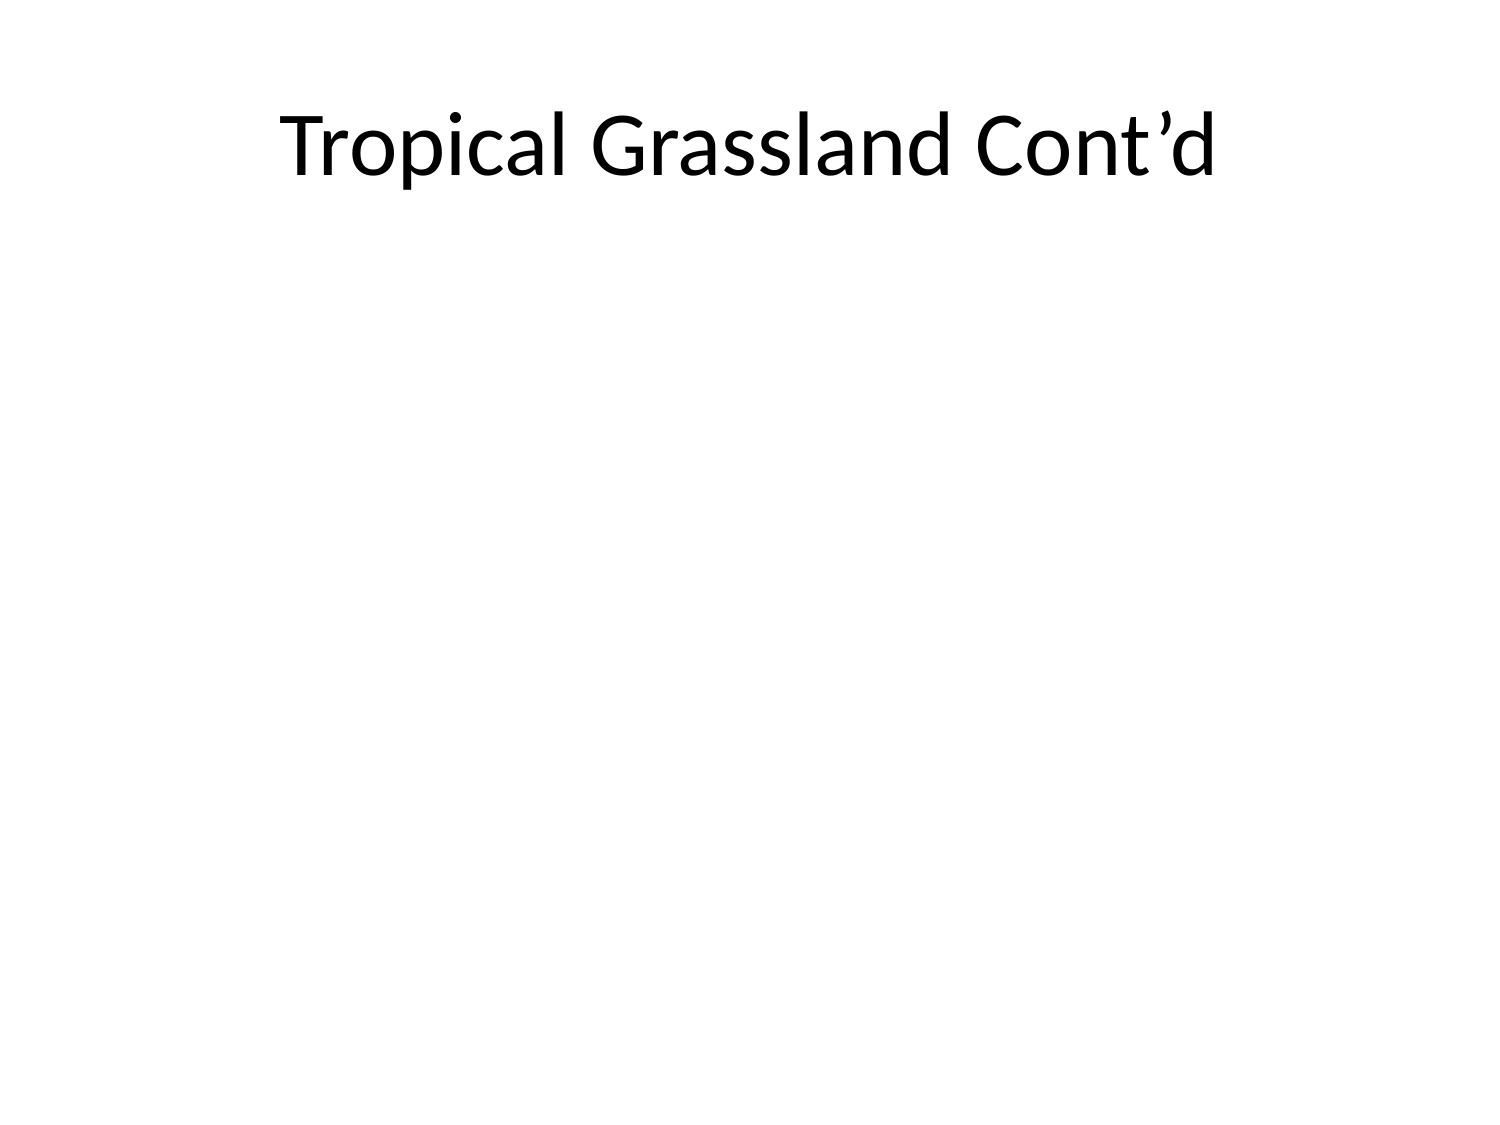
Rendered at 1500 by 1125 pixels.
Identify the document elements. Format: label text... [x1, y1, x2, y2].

title Tropical Grassland Cont’d [75, 45, 1425, 233]
